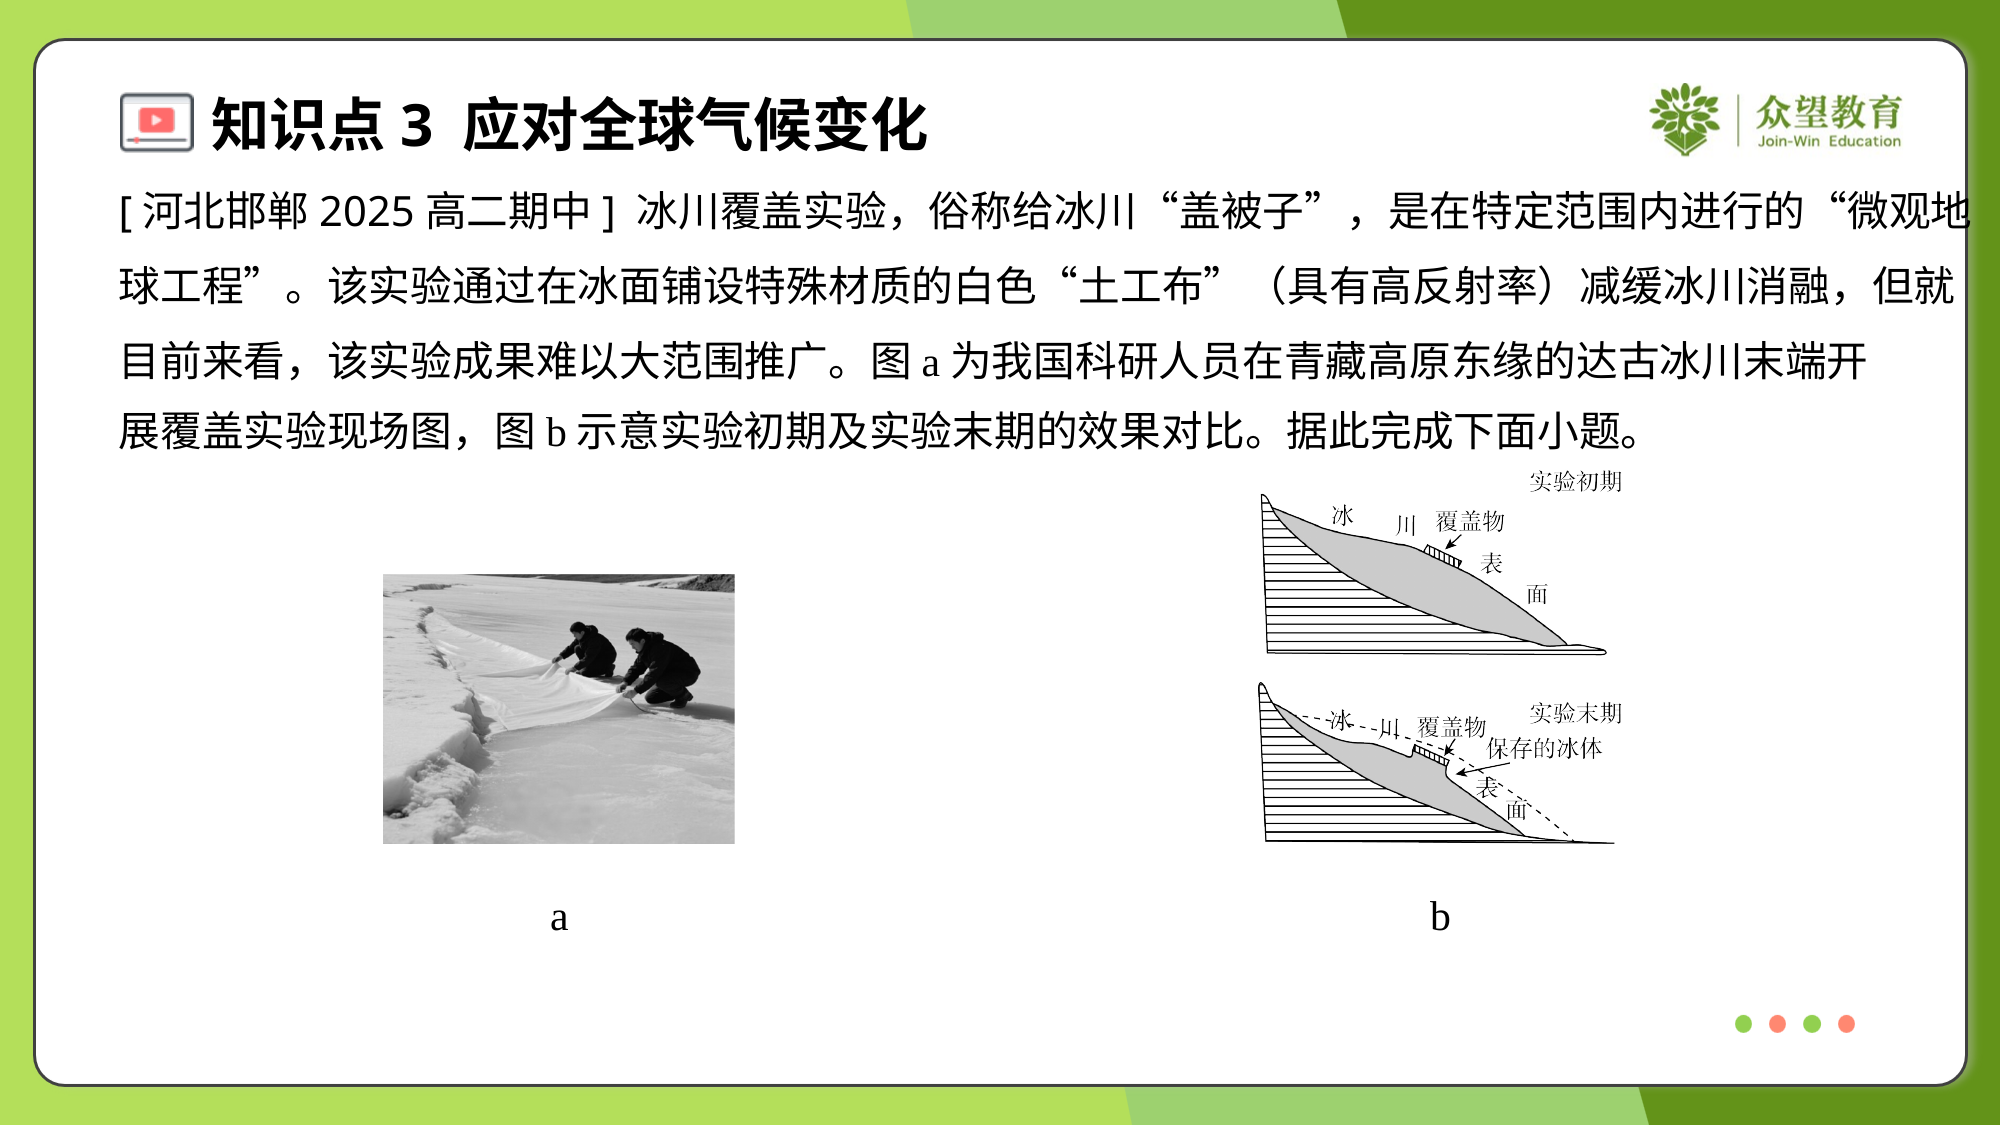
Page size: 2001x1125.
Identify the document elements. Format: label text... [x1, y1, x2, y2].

text_box a [545, 864, 574, 998]
text_box b [1425, 864, 1456, 998]
picture [0, 0, 2000, 1125]
text_box [河北邯郸2025高二期中] 冰川覆盖实验，俗称给冰川“盖被子”，是在特定范围内进行的“微观地 球工程”。该实验通过在冰面铺设特殊材质的白色“土工布”（具有高反射率）减缓冰川消融，但就 目前来看，该实验成果难以大范围推广。图a为我国科研人员在青藏高原东缘的达古冰川末端开 展覆盖实验现场图，图b示意实验初期及实验末期的效果对比。据此完成下面小题。 [118, 159, 1883, 448]
